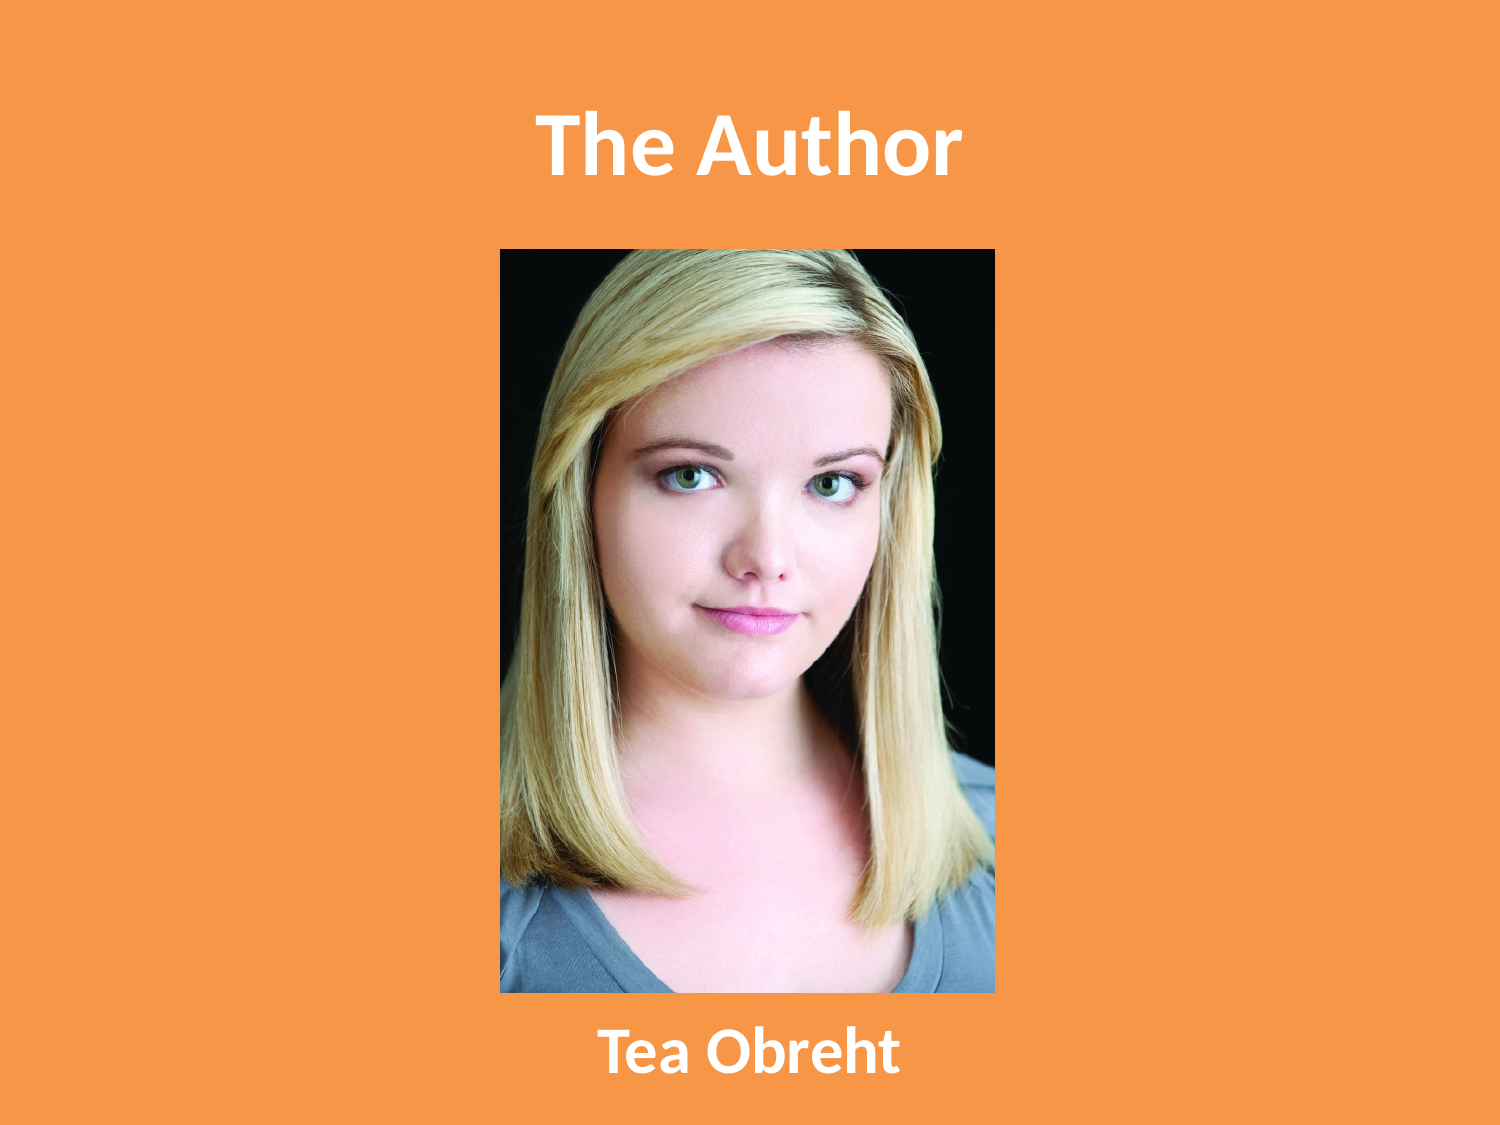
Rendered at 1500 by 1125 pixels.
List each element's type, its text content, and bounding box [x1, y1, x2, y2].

text_box Tea Obreht [487, 999, 1013, 1095]
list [499, 249, 995, 993]
title The Author [75, 45, 1425, 233]
